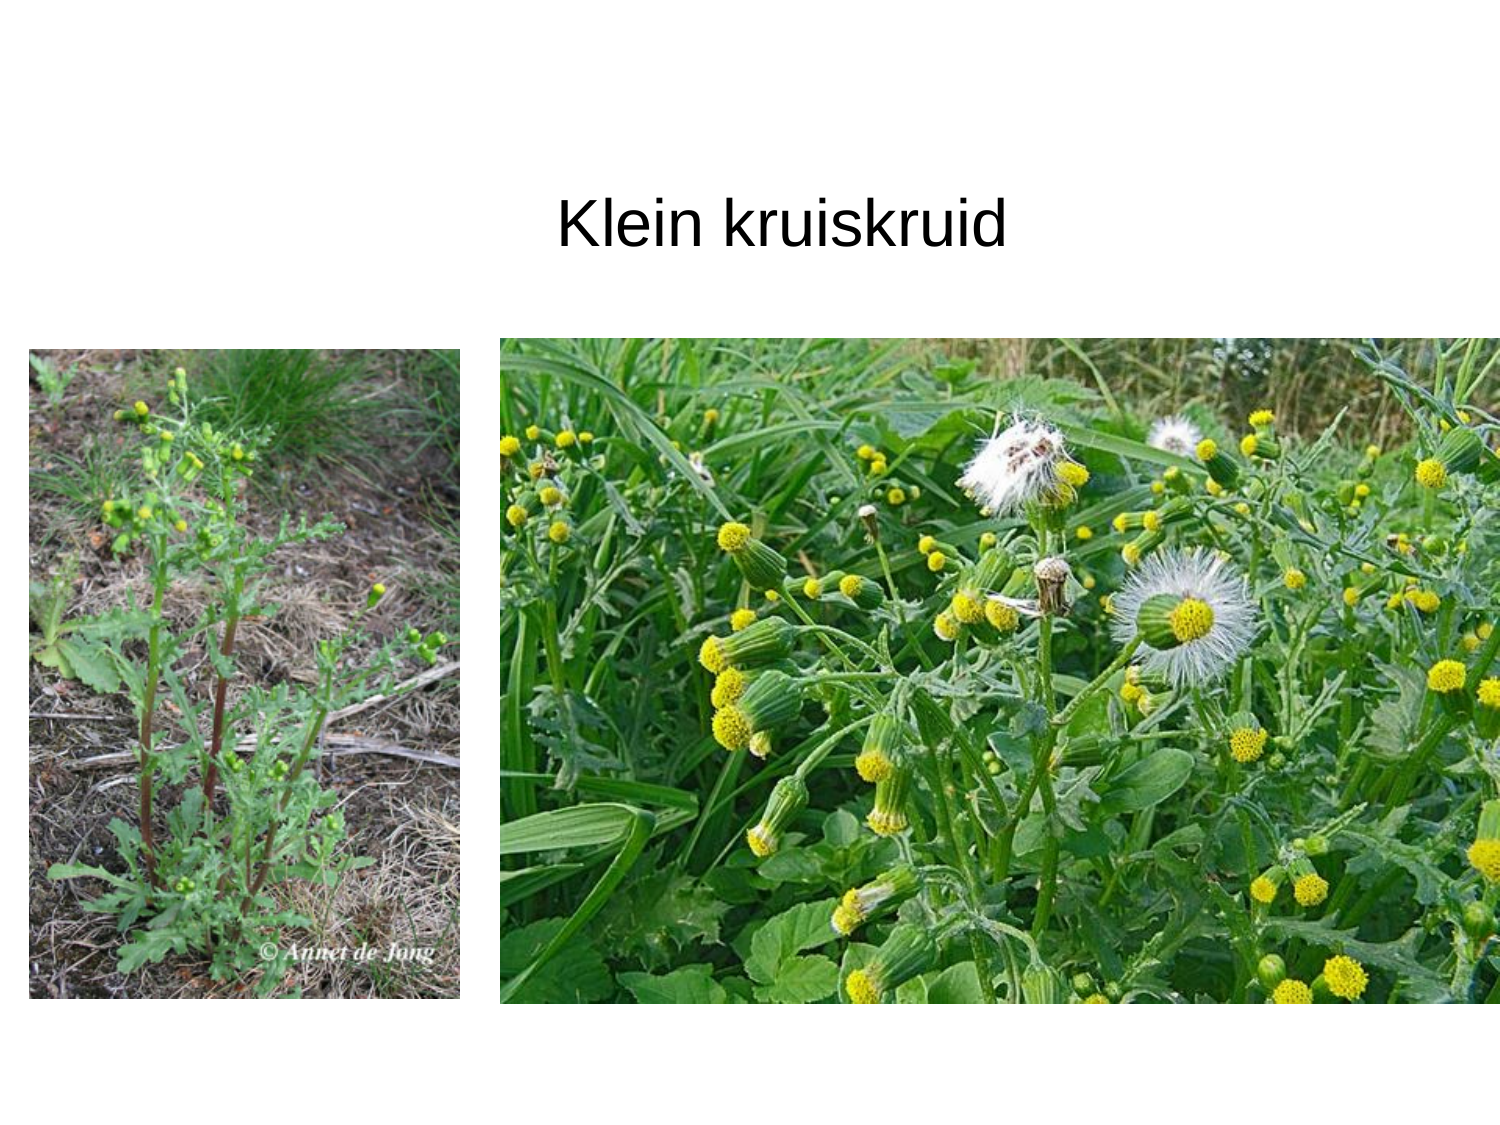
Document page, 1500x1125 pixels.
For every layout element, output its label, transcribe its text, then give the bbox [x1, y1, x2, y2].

picture [29, 349, 460, 999]
text_box Klein kruiskruid [64, 172, 1500, 268]
picture [499, 337, 1500, 1004]
